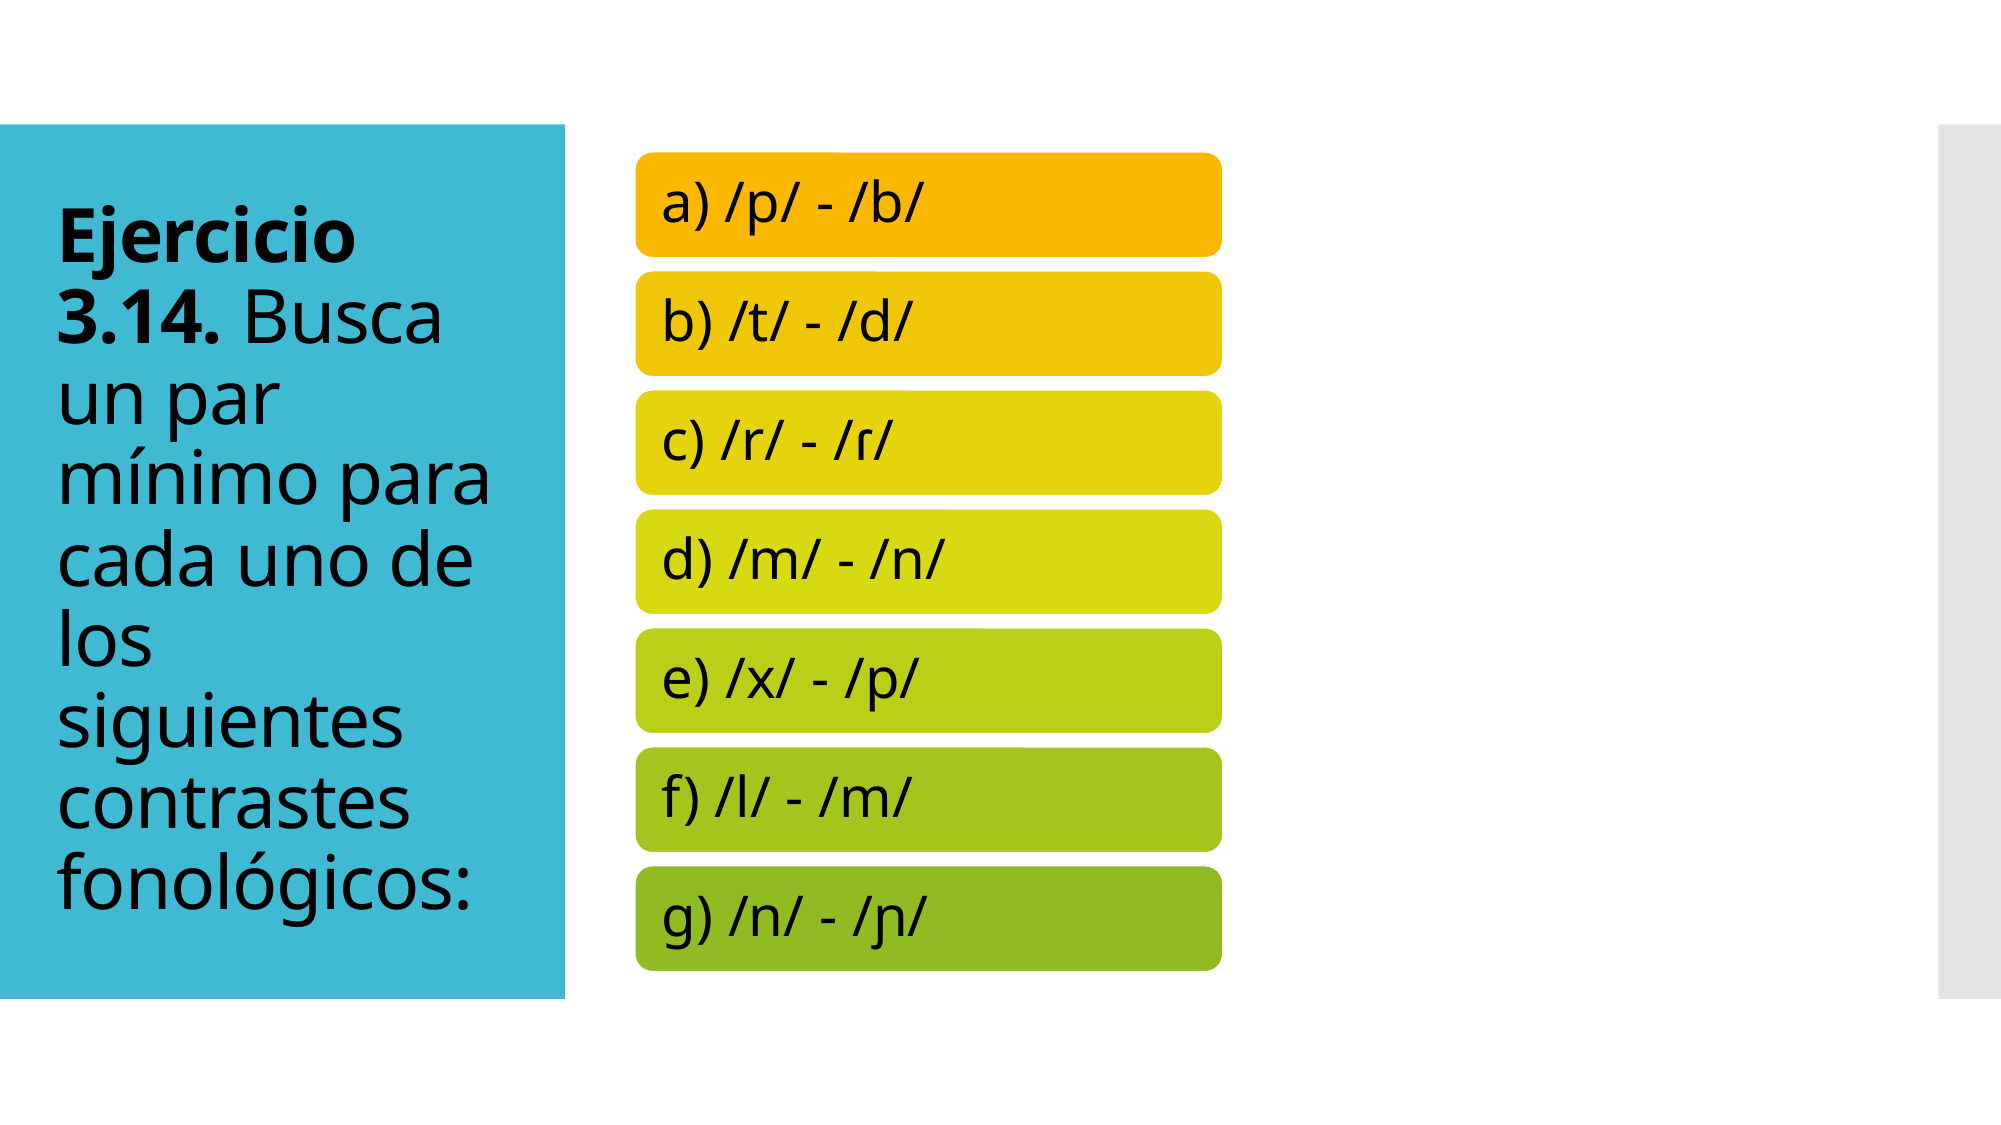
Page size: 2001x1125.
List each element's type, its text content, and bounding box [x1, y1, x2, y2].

title Ejercicio 3.14. Busca un par mínimo para cada uno de los siguientes contrastes fonológicos: [41, 184, 525, 940]
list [634, 141, 1224, 982]
